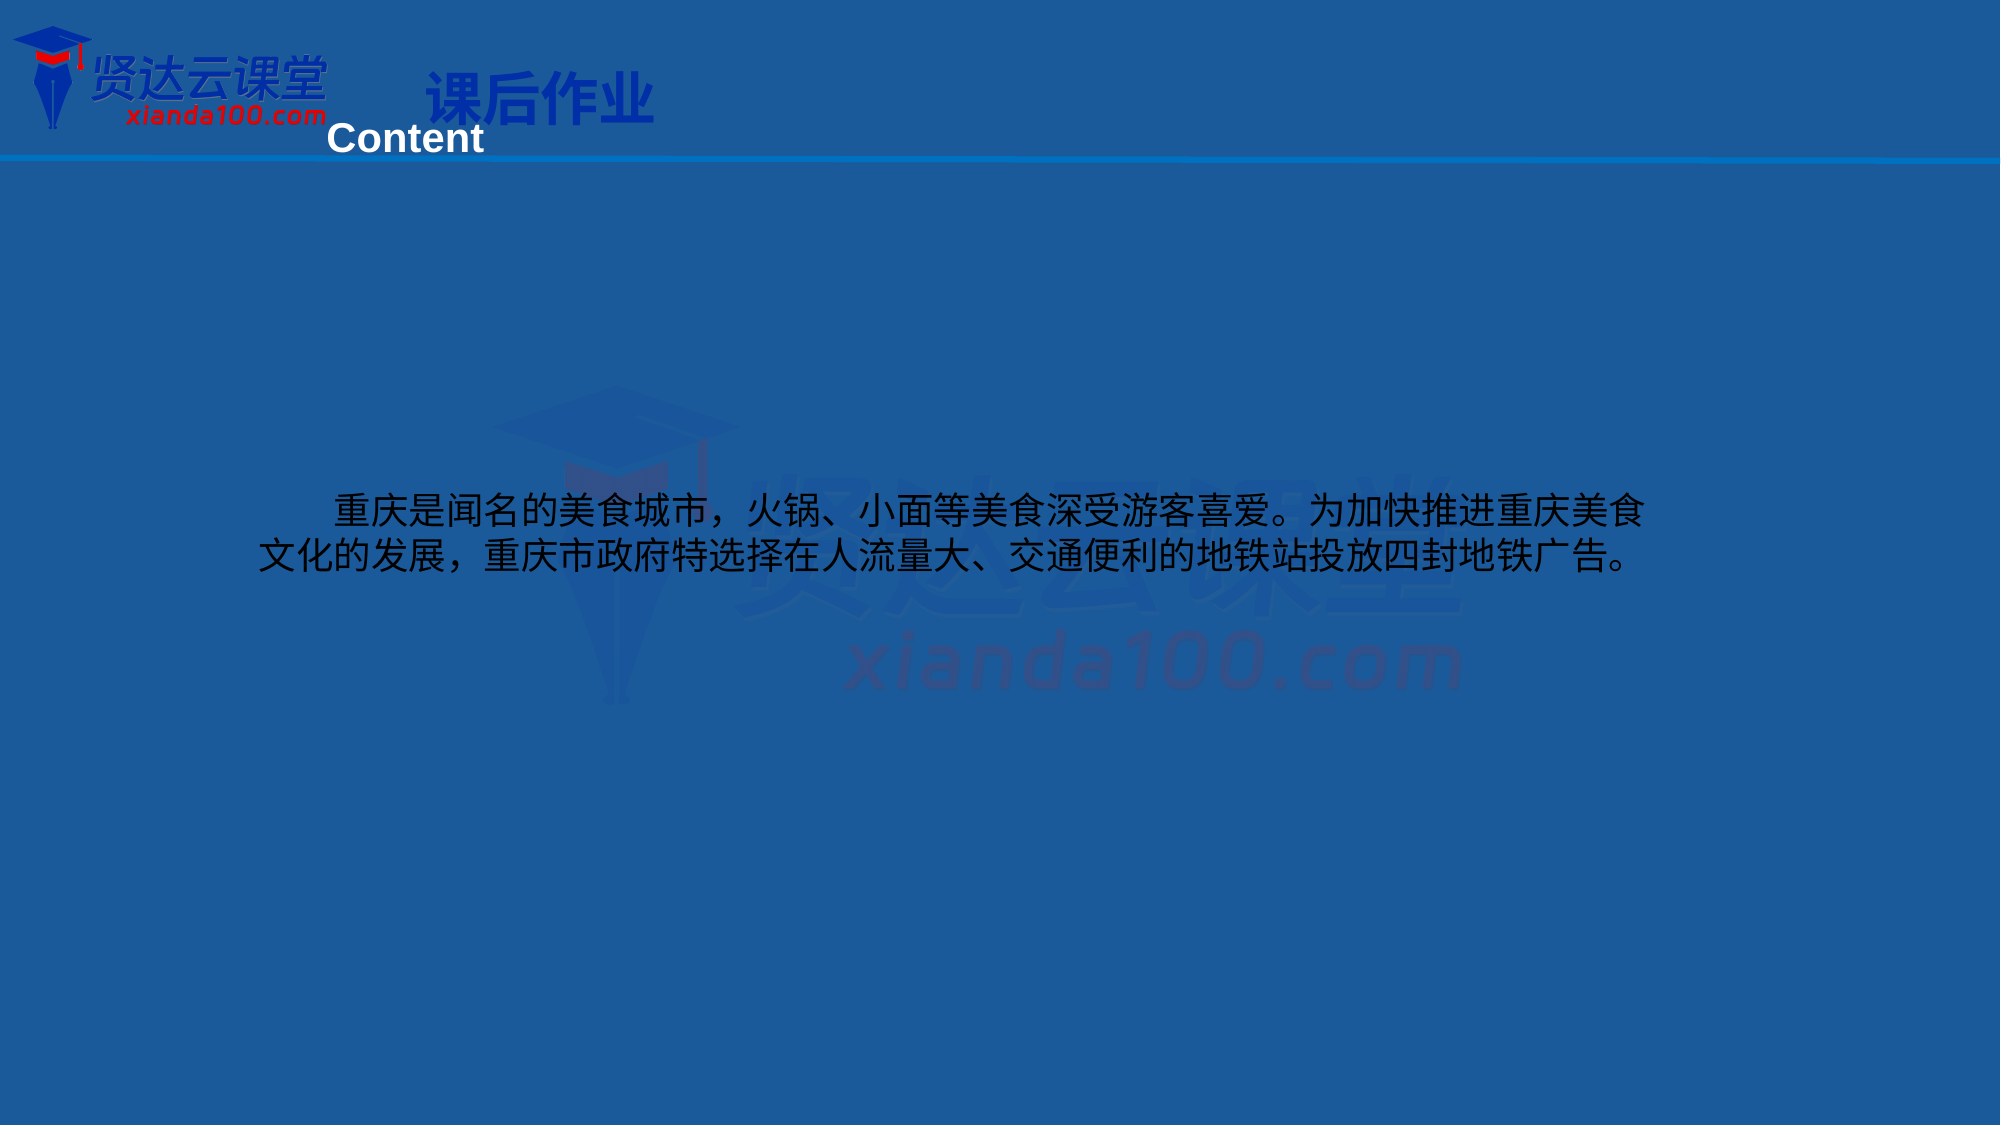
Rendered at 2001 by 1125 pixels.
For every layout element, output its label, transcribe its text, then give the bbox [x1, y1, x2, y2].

text_box Content [311, 103, 767, 169]
text_box 课后作业 [409, 54, 883, 140]
text_box 重庆是闻名的美食城市，火锅、小面等美食深受游客喜爱。为加快推进重庆美食文化的发展，重庆市政府特选择在人流量大、交通便利的地铁站投放四封地铁广告。 [244, 479, 1669, 768]
picture [0, 7, 353, 155]
